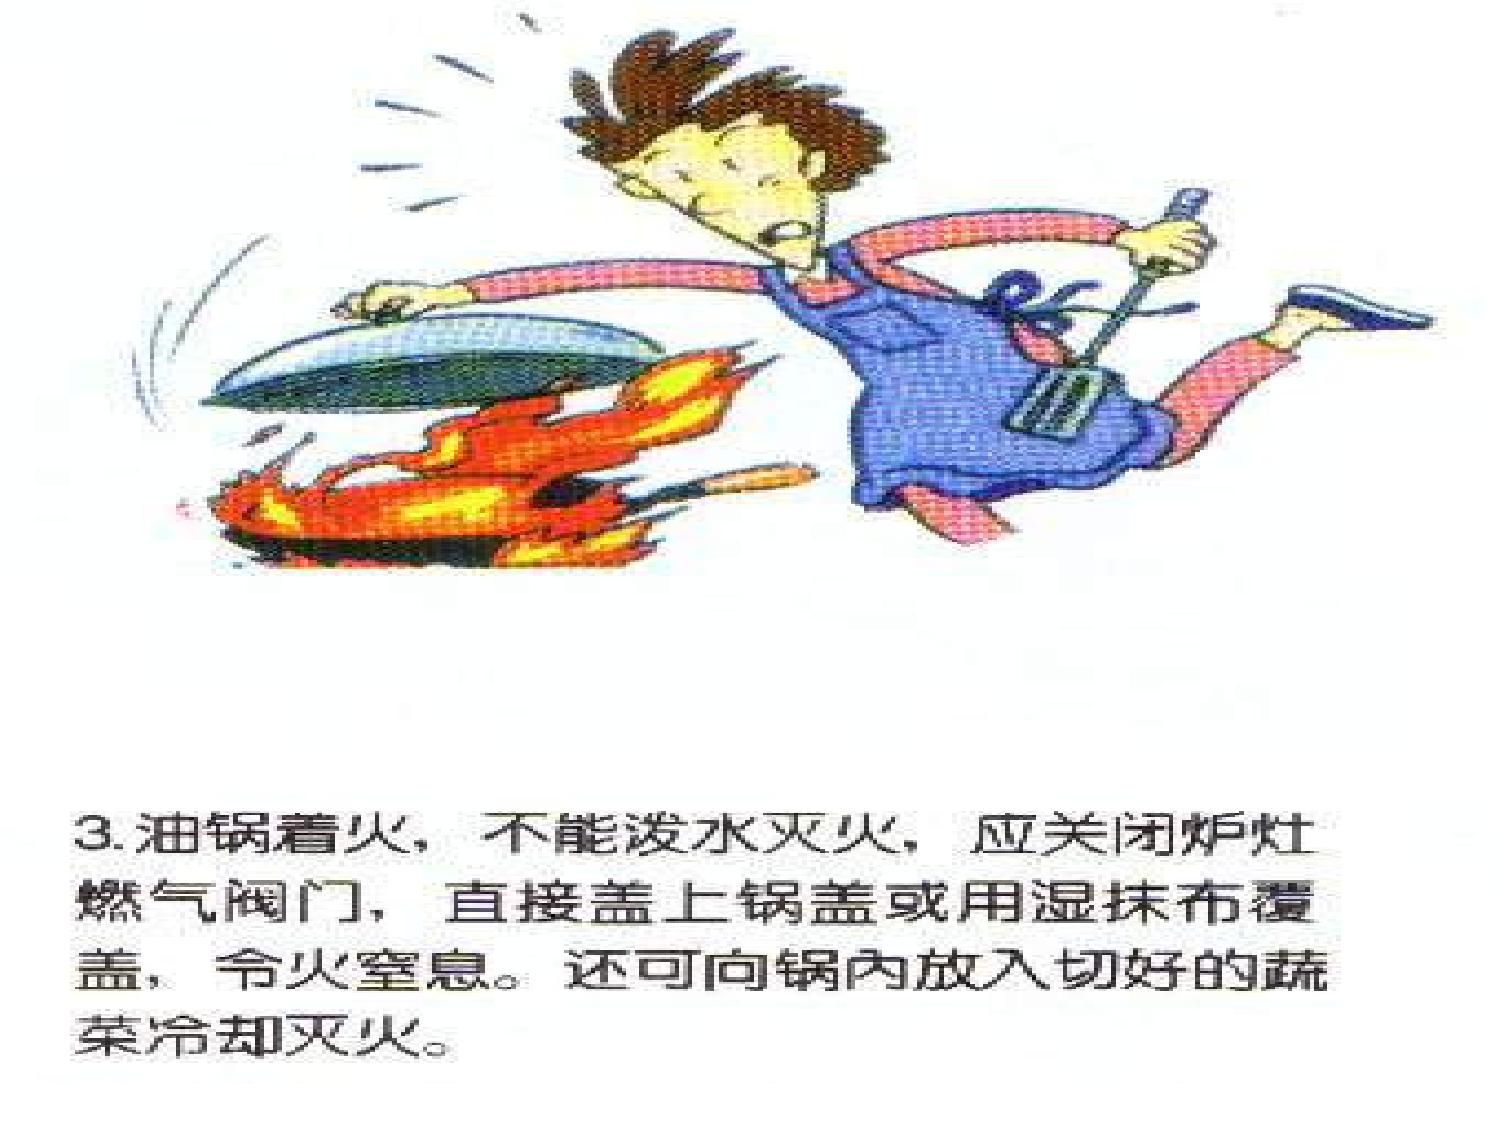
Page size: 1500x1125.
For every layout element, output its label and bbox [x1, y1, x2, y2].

list [0, 0, 1500, 1085]
